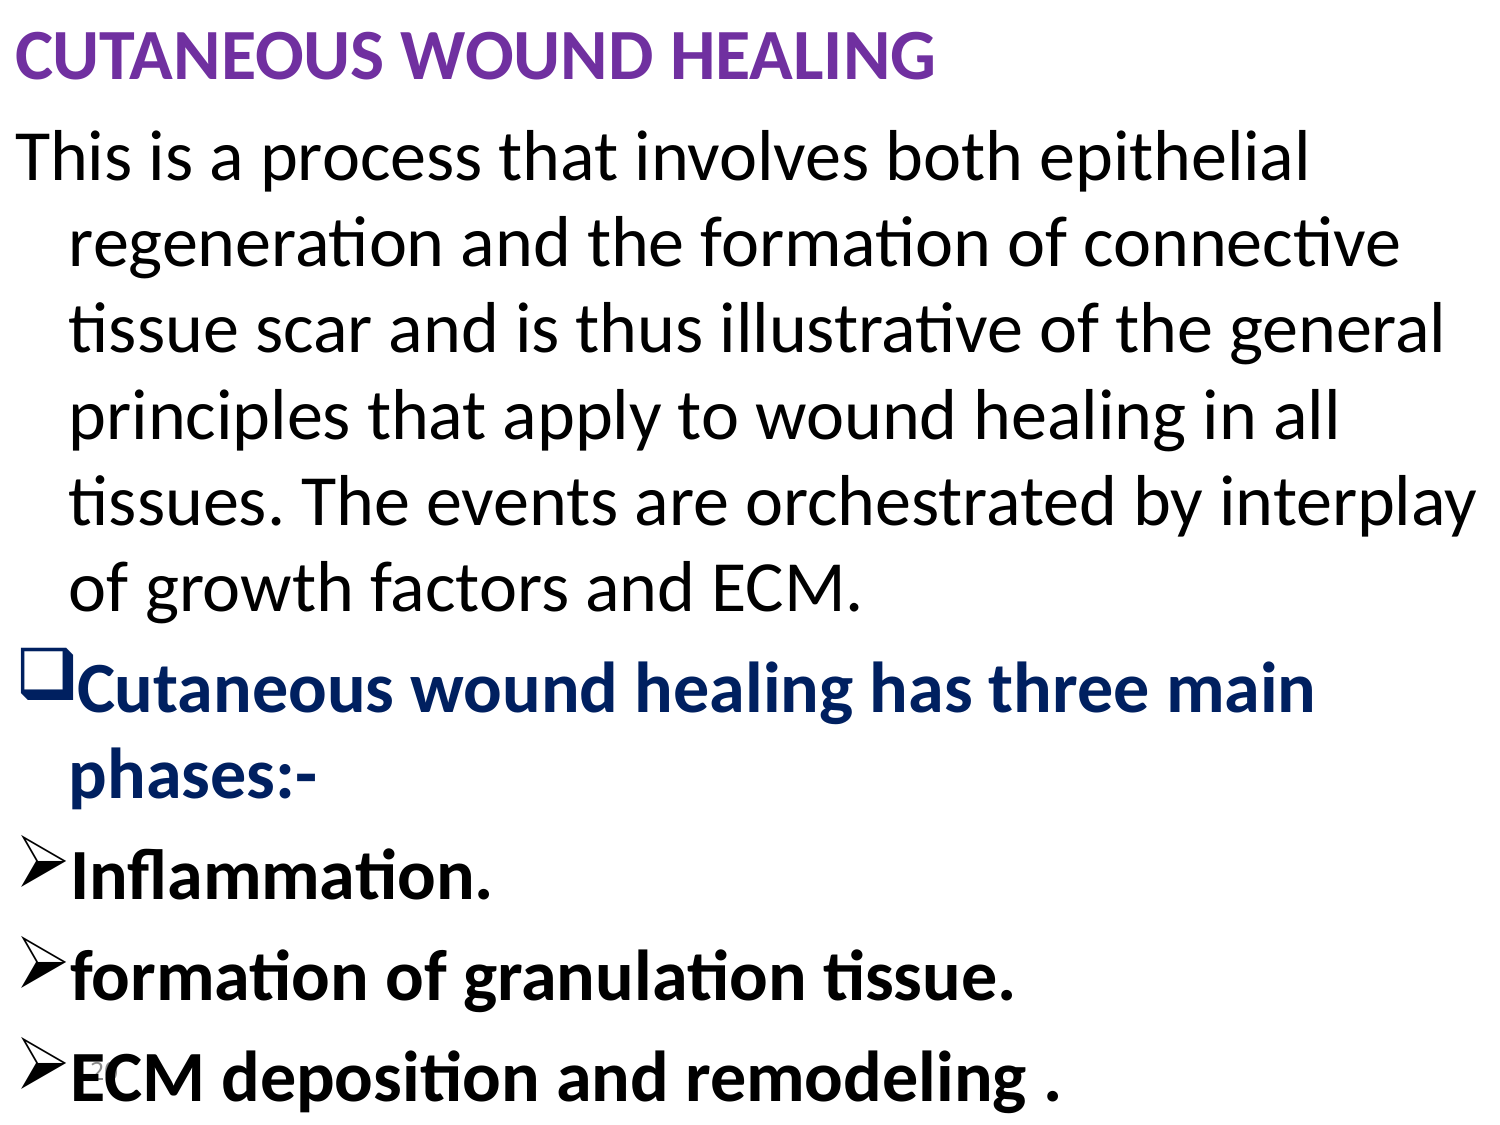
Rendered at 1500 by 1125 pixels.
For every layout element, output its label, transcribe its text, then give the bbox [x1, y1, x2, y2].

list CUTANEOUS WOUND HEALING This is a process that involves both epithelial regeneration and the formation of connective tissue scar and is thus illustrative of the general principles that apply to wound healing in all tissues. The events are orchestrated by interplay of growth factors and ECM. Cutaneous wound healing has three main phases:- Inflammation. formation of granulation tissue. ECM deposition and remodeling . [0, 0, 1500, 1125]
slide_number 20 [75, 1042, 425, 1103]
